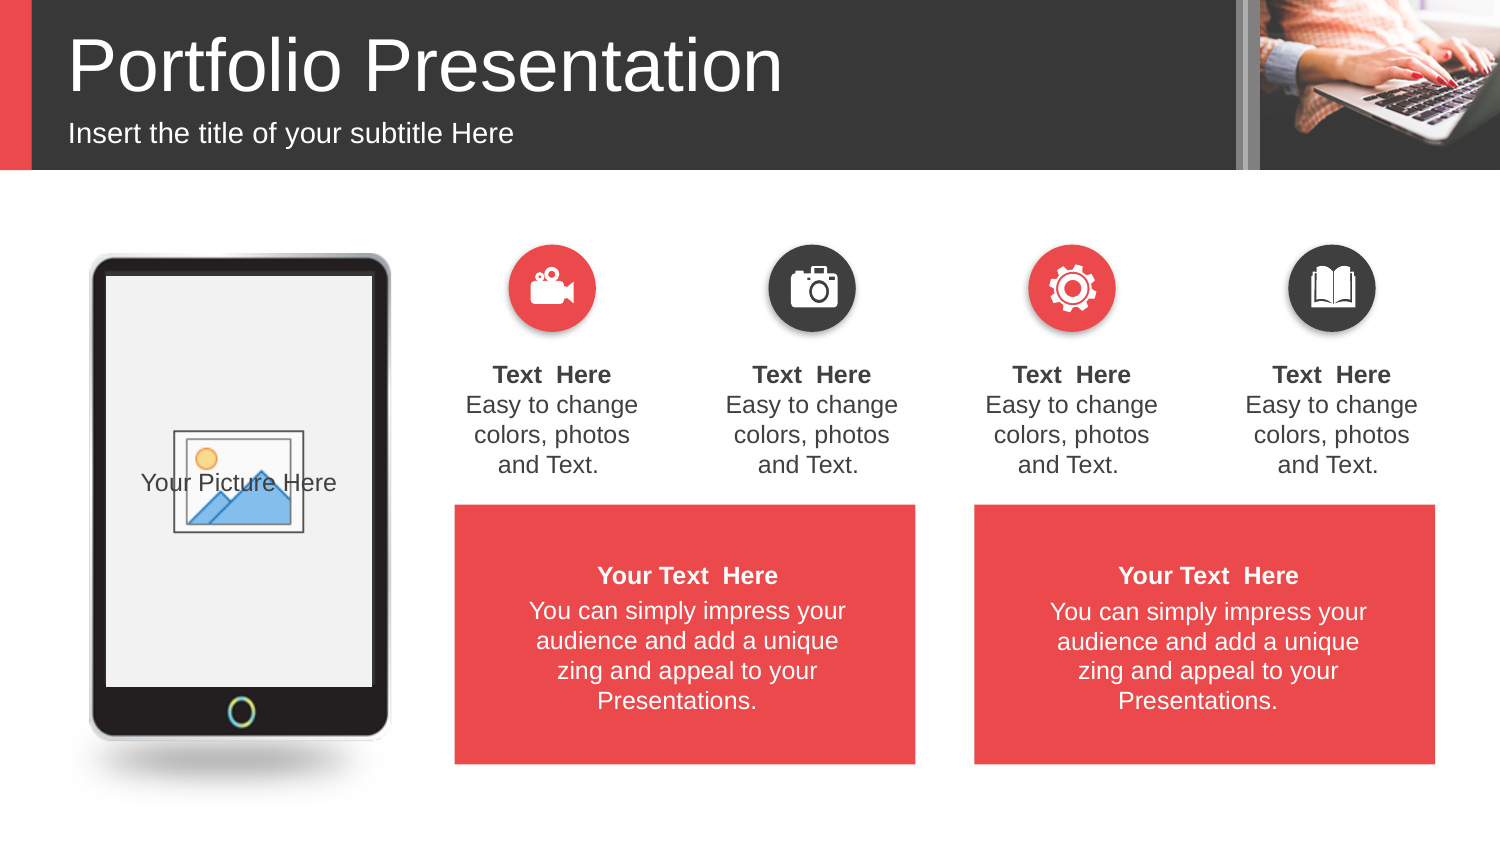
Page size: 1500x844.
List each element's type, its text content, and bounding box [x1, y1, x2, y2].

list Portfolio Presentation [53, 13, 1235, 108]
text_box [1216, 342, 1448, 495]
list Insert the title of your subtitle Here [53, 108, 1235, 156]
text_box [1047, 262, 1099, 315]
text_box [507, 551, 869, 724]
text_box [507, 243, 597, 333]
text_box [1309, 263, 1358, 310]
picture [0, 0, 1500, 844]
text_box [767, 243, 857, 333]
text_box [1027, 243, 1117, 333]
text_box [436, 342, 668, 495]
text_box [1028, 551, 1390, 724]
text_box [788, 264, 840, 310]
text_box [696, 342, 928, 495]
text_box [956, 342, 1188, 495]
text_box [528, 264, 576, 307]
text_box [1287, 243, 1377, 333]
